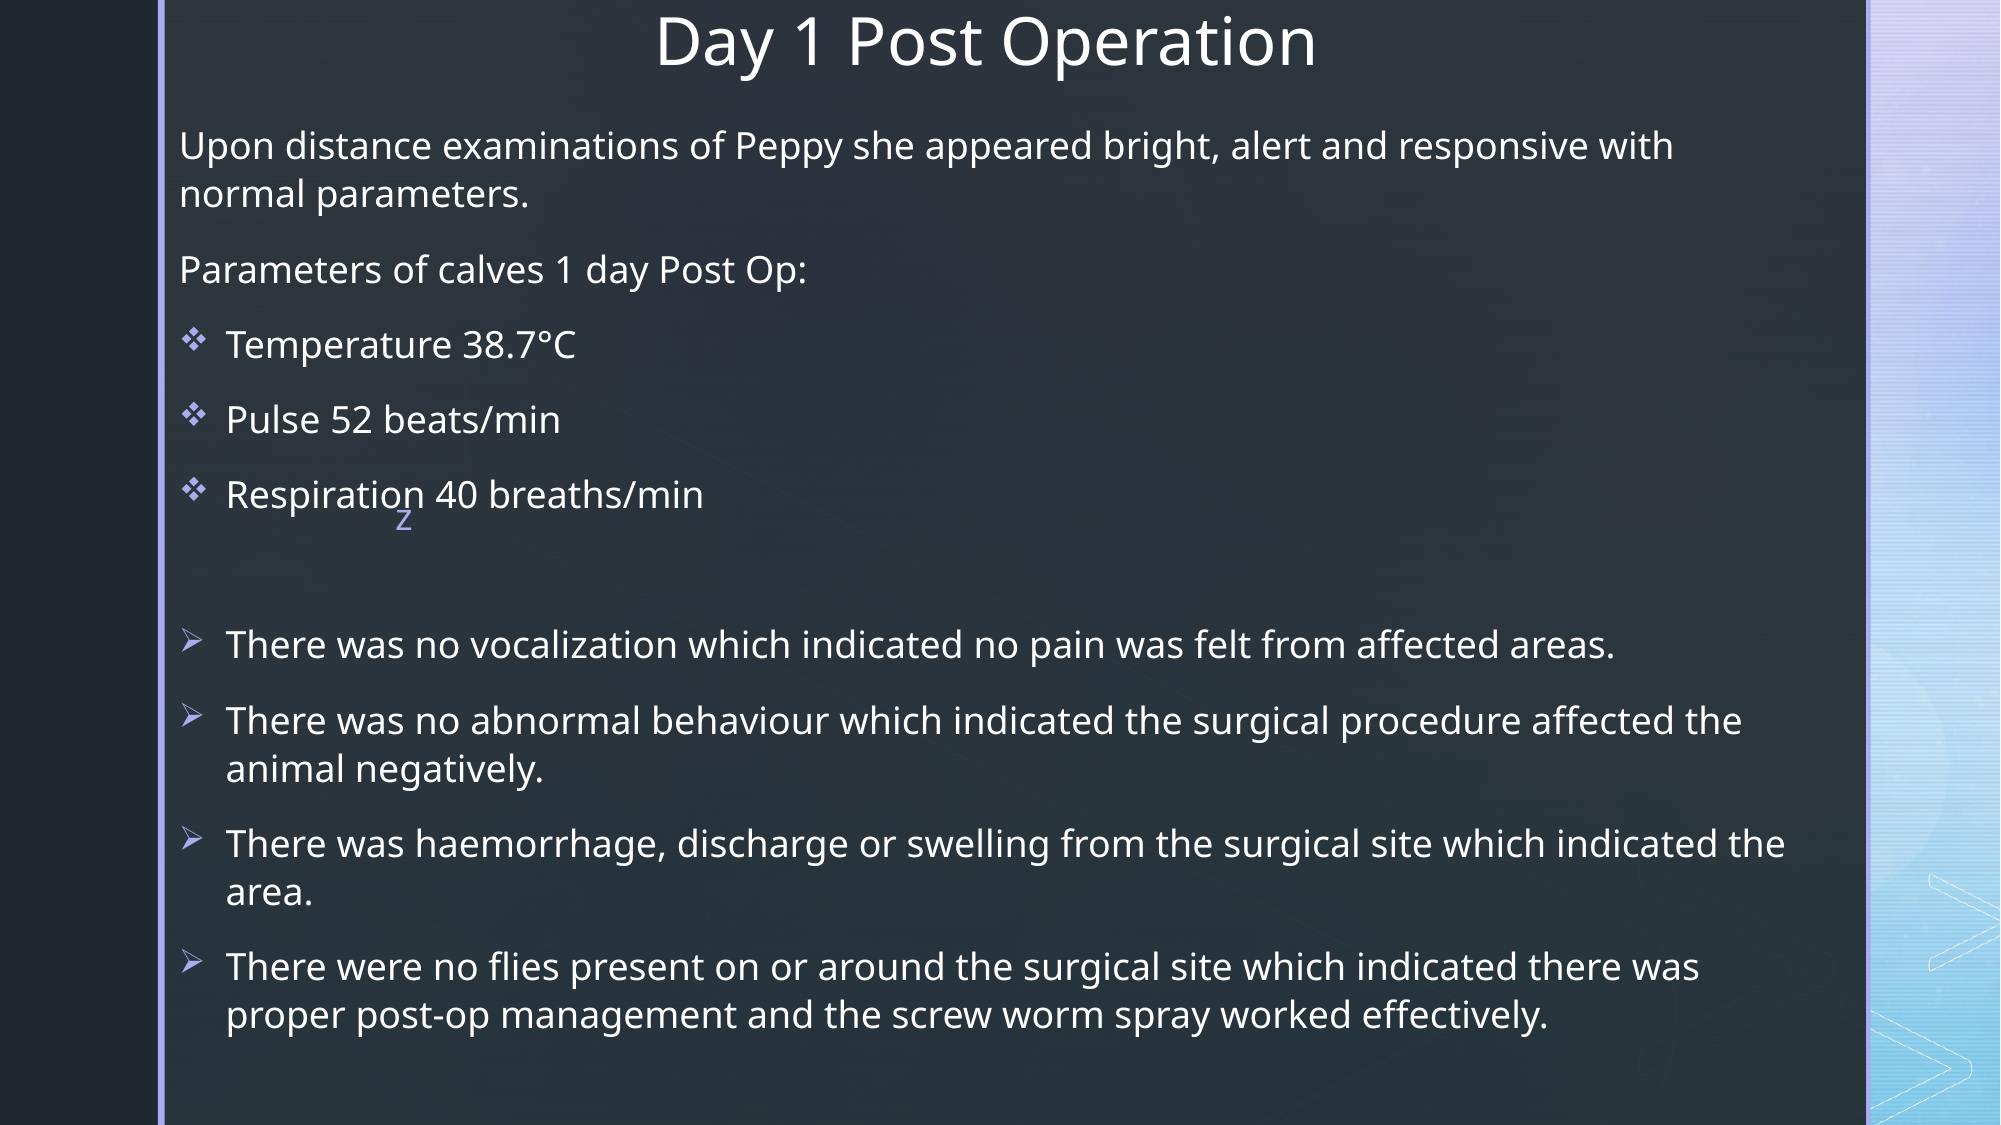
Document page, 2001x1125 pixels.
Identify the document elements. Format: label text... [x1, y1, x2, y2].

picture [1871, 0, 2001, 1125]
title Day 1 Post Operation [334, 0, 1640, 76]
list Upon distance examinations of Peppy she appeared bright, alert and responsive with normal parameters. Parameters of calves 1 day Post Op: Temperature 38.7°C Pulse 52 beats/min Respiration 40 breaths/min There was no vocalization which indicated no pain was felt from affected areas. There was no abnormal behaviour which indicated the surgical procedure affected the animal negatively. There was haemorrhage, discharge or swelling from the surgical site which indicated the area. There were no flies present on or around the surgical site which indicated there was proper post-op management and the screw worm spray worked effectively. [163, 76, 1810, 1125]
